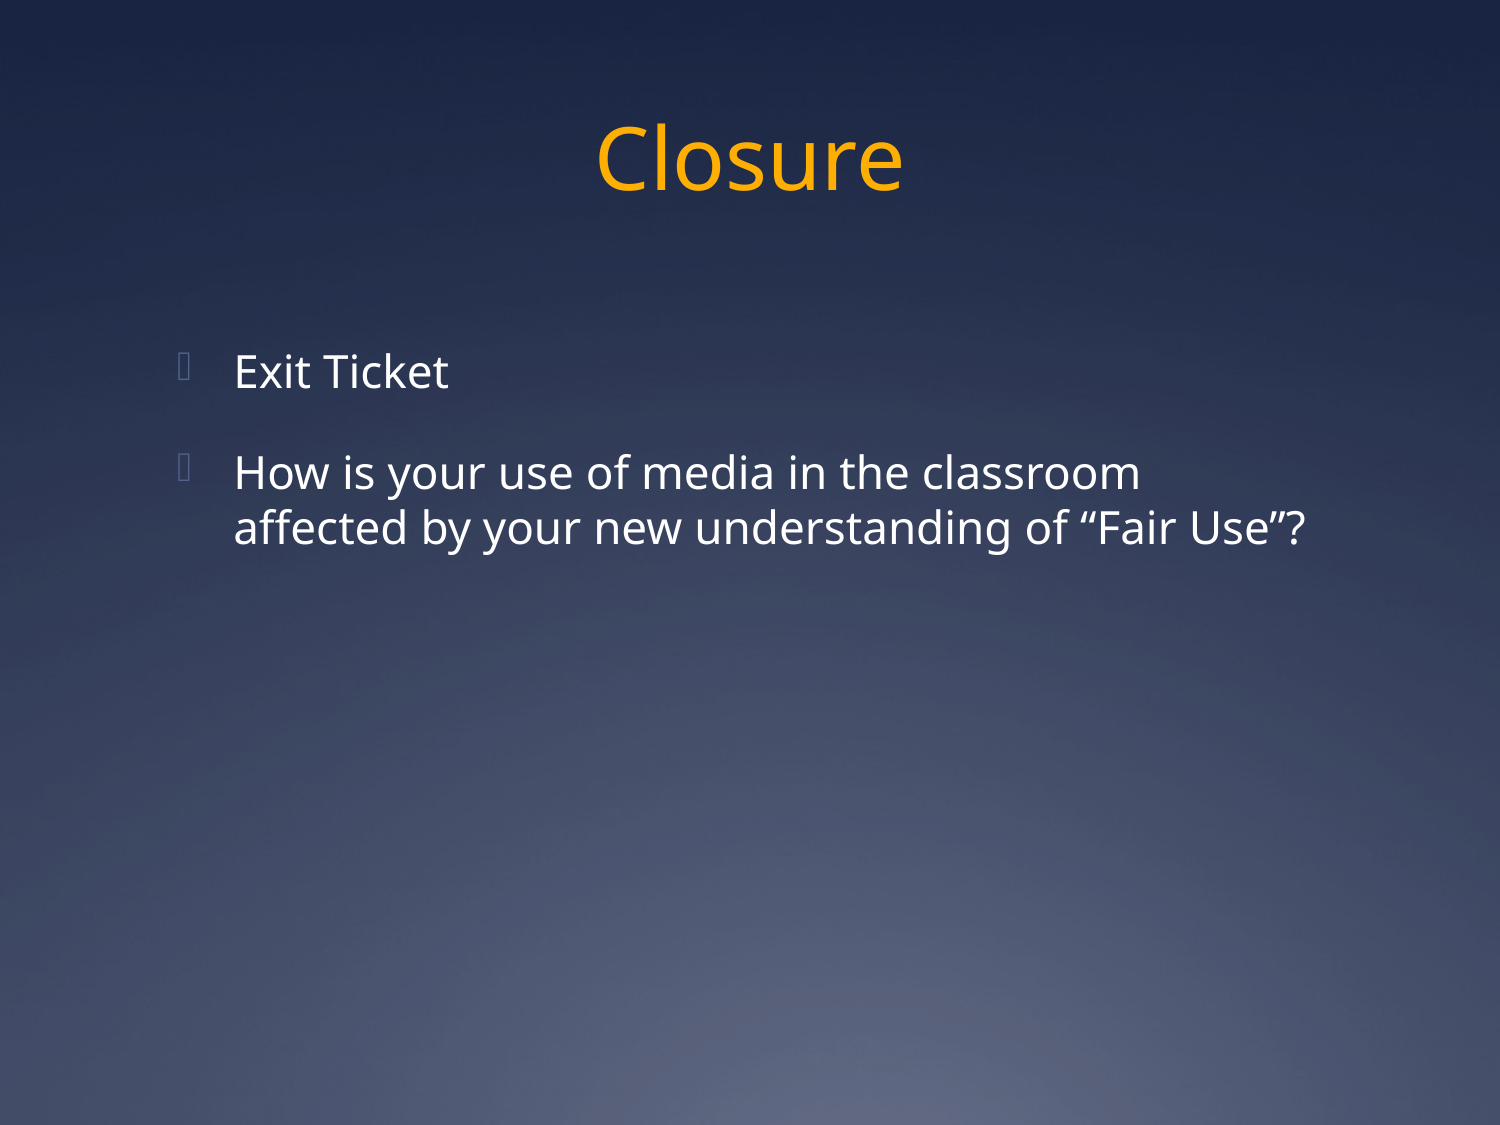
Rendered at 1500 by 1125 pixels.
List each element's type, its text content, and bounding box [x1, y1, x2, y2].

list Exit Ticket How is your use of media in the classroom affected by your new understanding of “Fair Use”? [162, 335, 1338, 1005]
title Closure [100, 95, 1400, 225]
